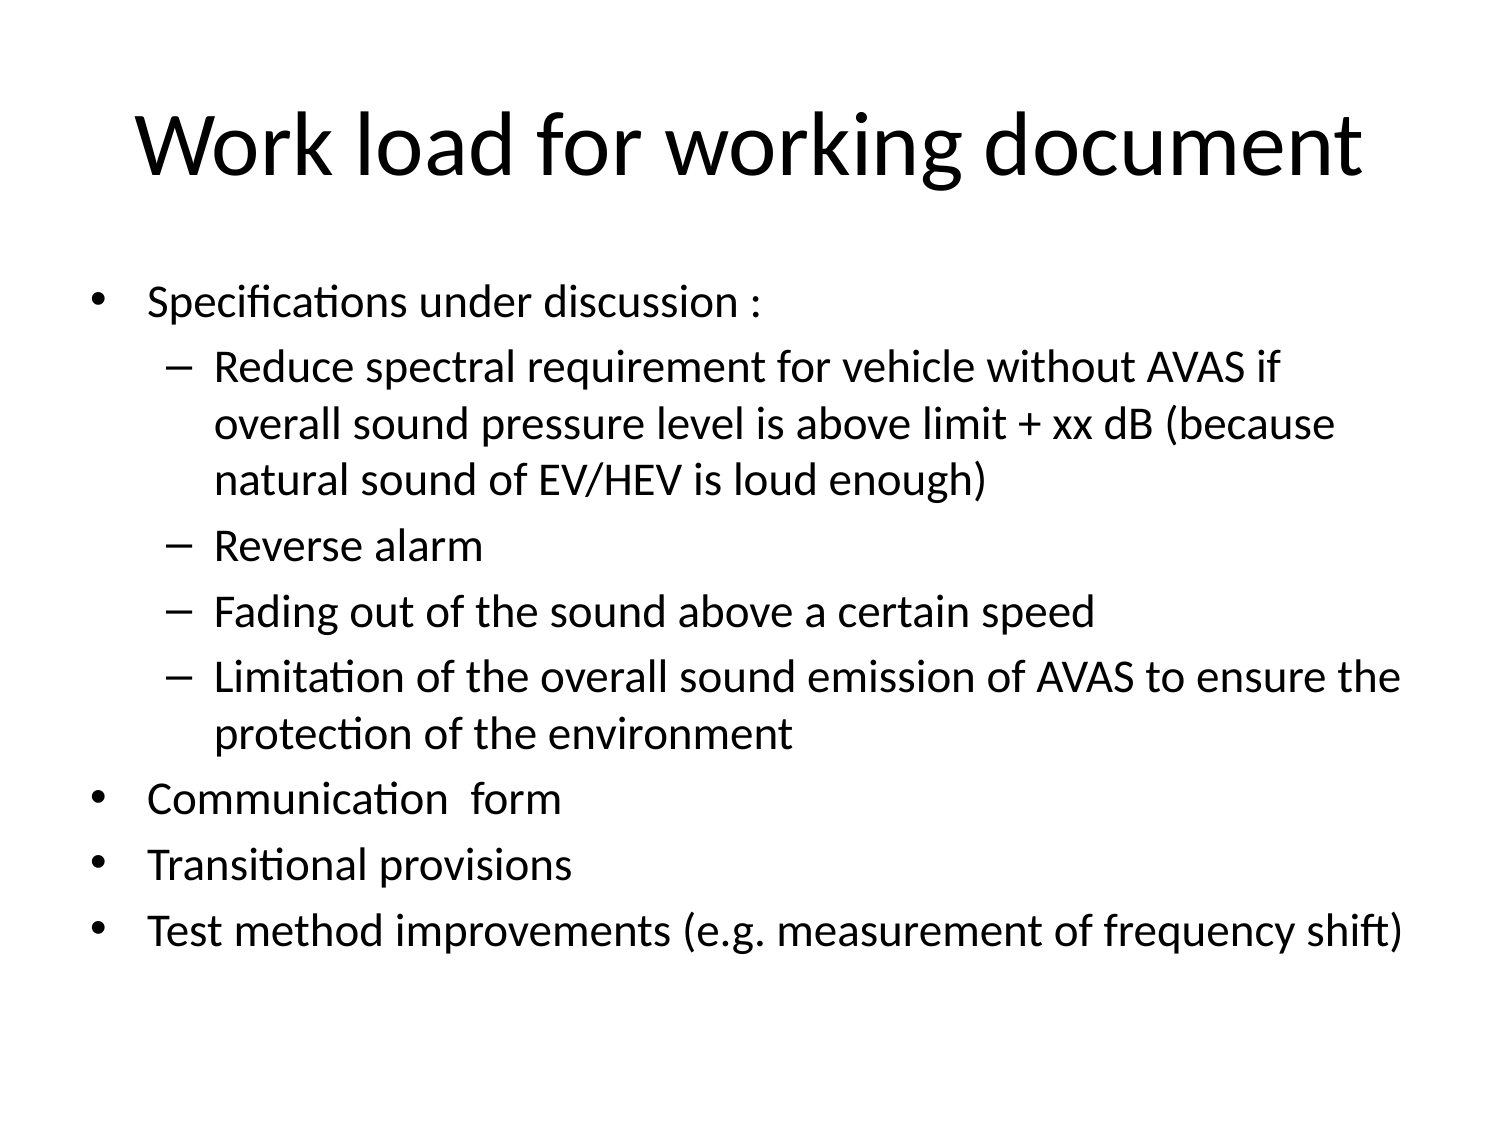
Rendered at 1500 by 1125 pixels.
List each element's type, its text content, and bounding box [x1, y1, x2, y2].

list Specifications under discussion : Reduce spectral requirement for vehicle without AVAS if overall sound pressure level is above limit + xx dB (because natural sound of EV/HEV is loud enough) Reverse alarm Fading out of the sound above a certain speed Limitation of the overall sound emission of AVAS to ensure the protection of the environment Communication form Transitional provisions Test method improvements (e.g. measurement of frequency shift) [75, 262, 1425, 1005]
title Work load for working document [75, 45, 1425, 233]
